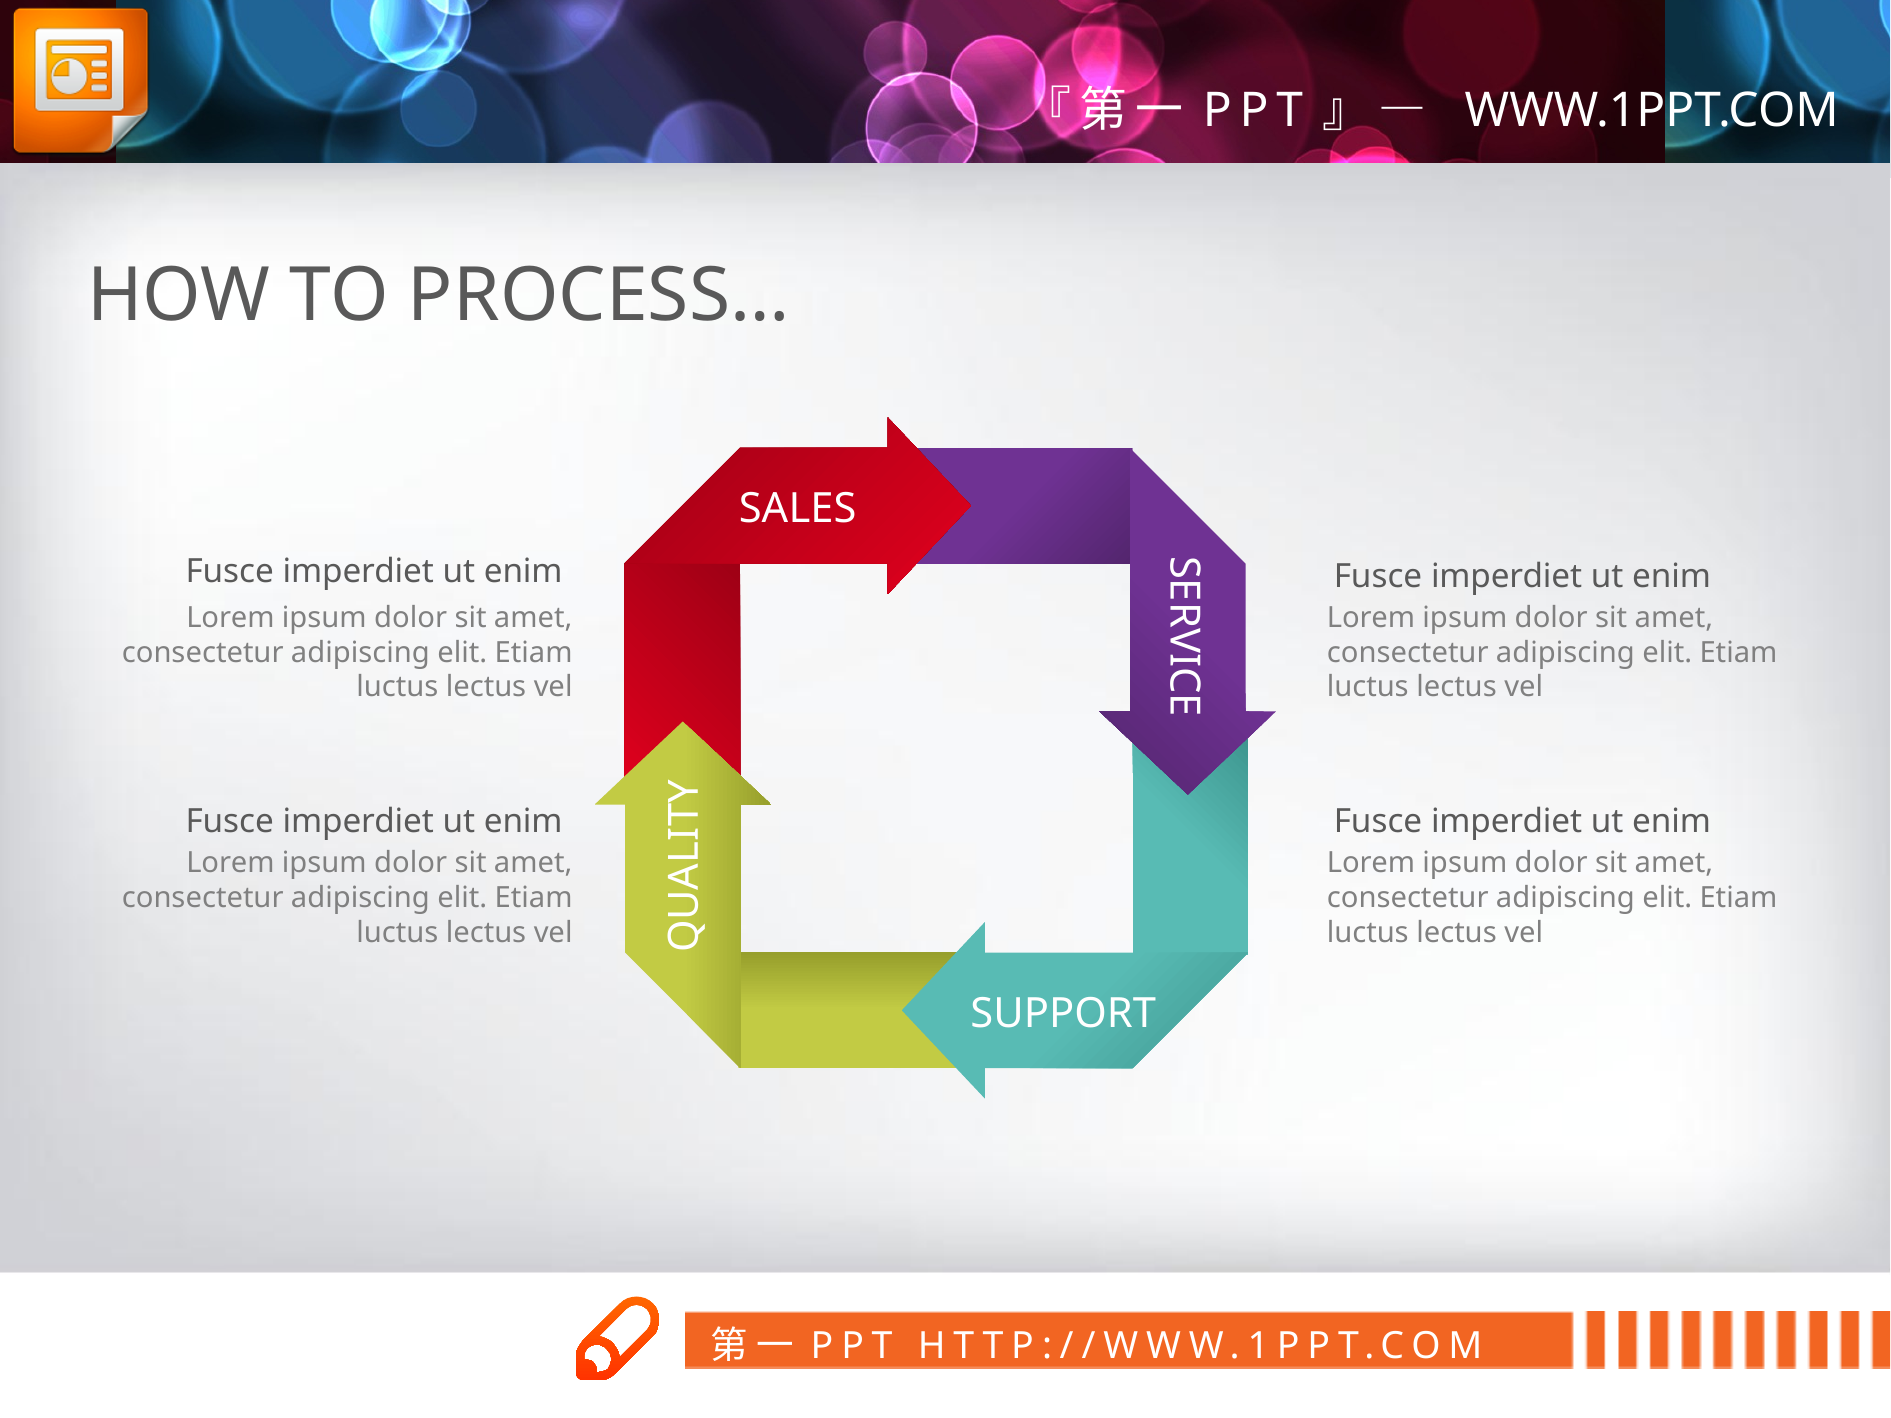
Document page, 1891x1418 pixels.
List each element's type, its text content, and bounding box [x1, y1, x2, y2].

text_box [1132, 803, 1248, 921]
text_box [901, 921, 1249, 1099]
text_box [1311, 791, 1841, 958]
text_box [594, 721, 772, 1068]
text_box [58, 791, 594, 958]
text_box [1311, 546, 1841, 712]
picture [685, 1311, 1891, 1369]
picture [0, 0, 1891, 1275]
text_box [624, 417, 972, 595]
text_box [624, 602, 741, 719]
text_box [976, 448, 1097, 564]
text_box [1099, 448, 1277, 795]
text_box HOW TO PROCESS… [72, 247, 1891, 378]
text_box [58, 541, 594, 712]
text_box [776, 952, 896, 1068]
